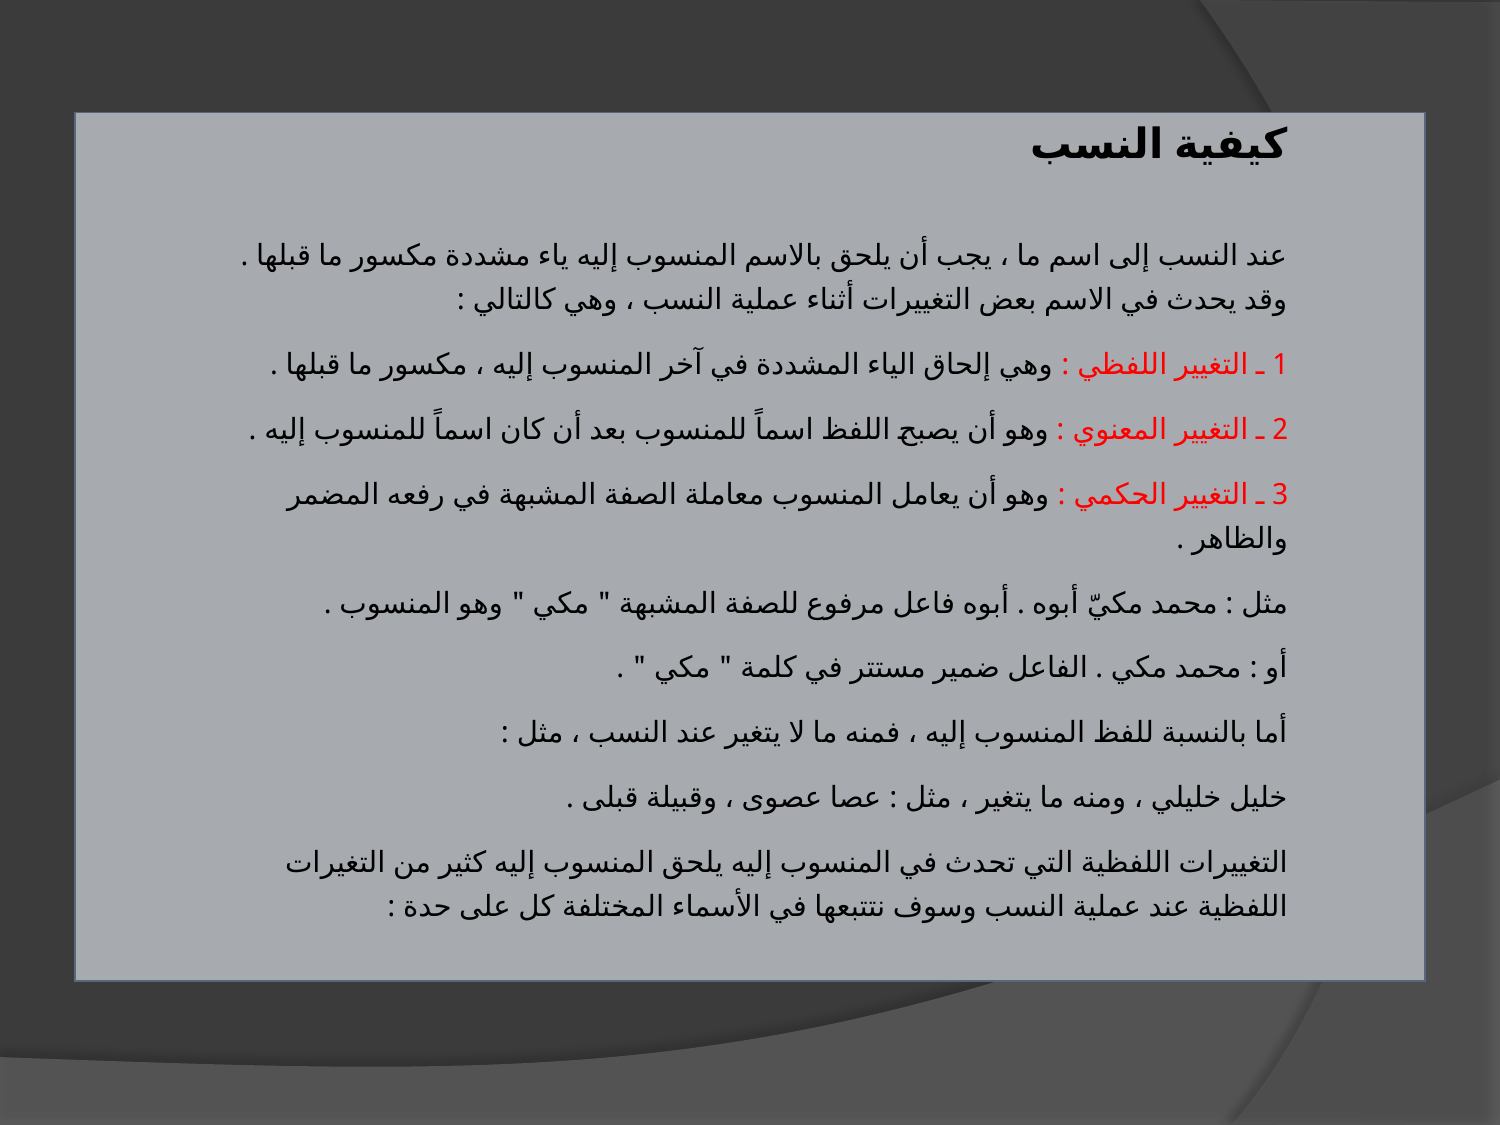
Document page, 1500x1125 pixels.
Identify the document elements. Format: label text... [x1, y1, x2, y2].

table_header كيفية النسب عند النسب إلى اسم ما ، يجب أن يلحق بالاسم المنسوب إليه ياء مشددة مكسور ما قبلها . وقد يحدث في الاسم بعض التغييرات أثناء عملية النسب ، وهي كالتالي : 1 ـ التغيير اللفظي : وهي إلحاق الياء المشددة في آخر المنسوب إليه ، مكسور ما قبلها . 2 ـ التغيير المعنوي : وهو أن يصبح اللفظ اسماً للمنسوب بعد أن كان اسماً للمنسوب إليه . 3 ـ التغيير الحكمي : وهو أن يعامل المنسوب معاملة الصفة المشبهة في رفعه المضمر والظاهر . مثل : محمد مكيّ أبوه . أبوه فاعل مرفوع للصفة المشبهة " مكي " وهو المنسوب . أو : محمد مكي . الفاعل ضمير مستتر في كلمة " مكي " . أما بالنسبة للفظ المنسوب إليه ، فمنه ما لا يتغير عند النسب ، مثل : خليل خليلي ، ومنه ما يتغير ، مثل : عصا عصوى ، وقبيلة قبلى . التغييرات اللفظية التي تحدث في المنسوب إليه يلحق المنسوب إليه كثير من التغيرات اللفظية عند عملية النسب وسوف نتتبعها في الأسماء المختلفة كل على حدة : [76, 113, 1424, 980]
